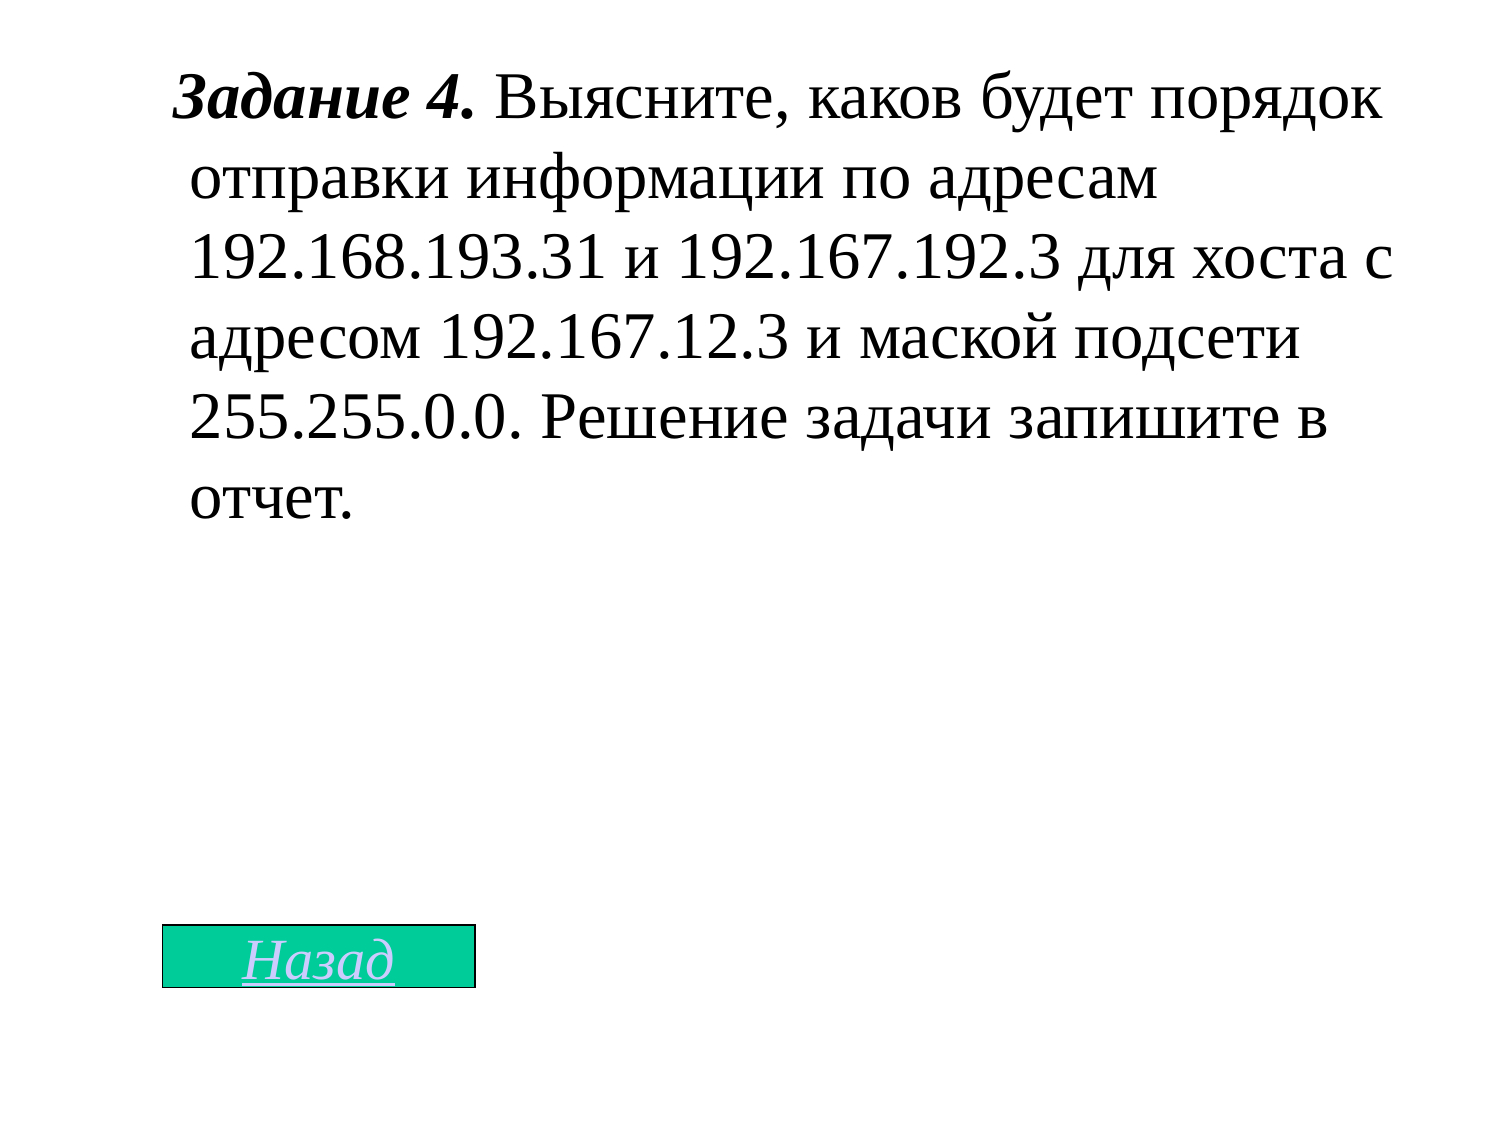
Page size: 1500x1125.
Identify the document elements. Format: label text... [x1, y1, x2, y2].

text_box Назад [162, 924, 475, 988]
list Задание 4. Выясните, каков будет порядок отправки информации по адресам 192.168.193.31 и 192.167.192.3 для хоста с адресом 192.167.12.3 и маской подсети 255.255.0.0. Решение задачи запишите в отчет. [74, 44, 1425, 1001]
